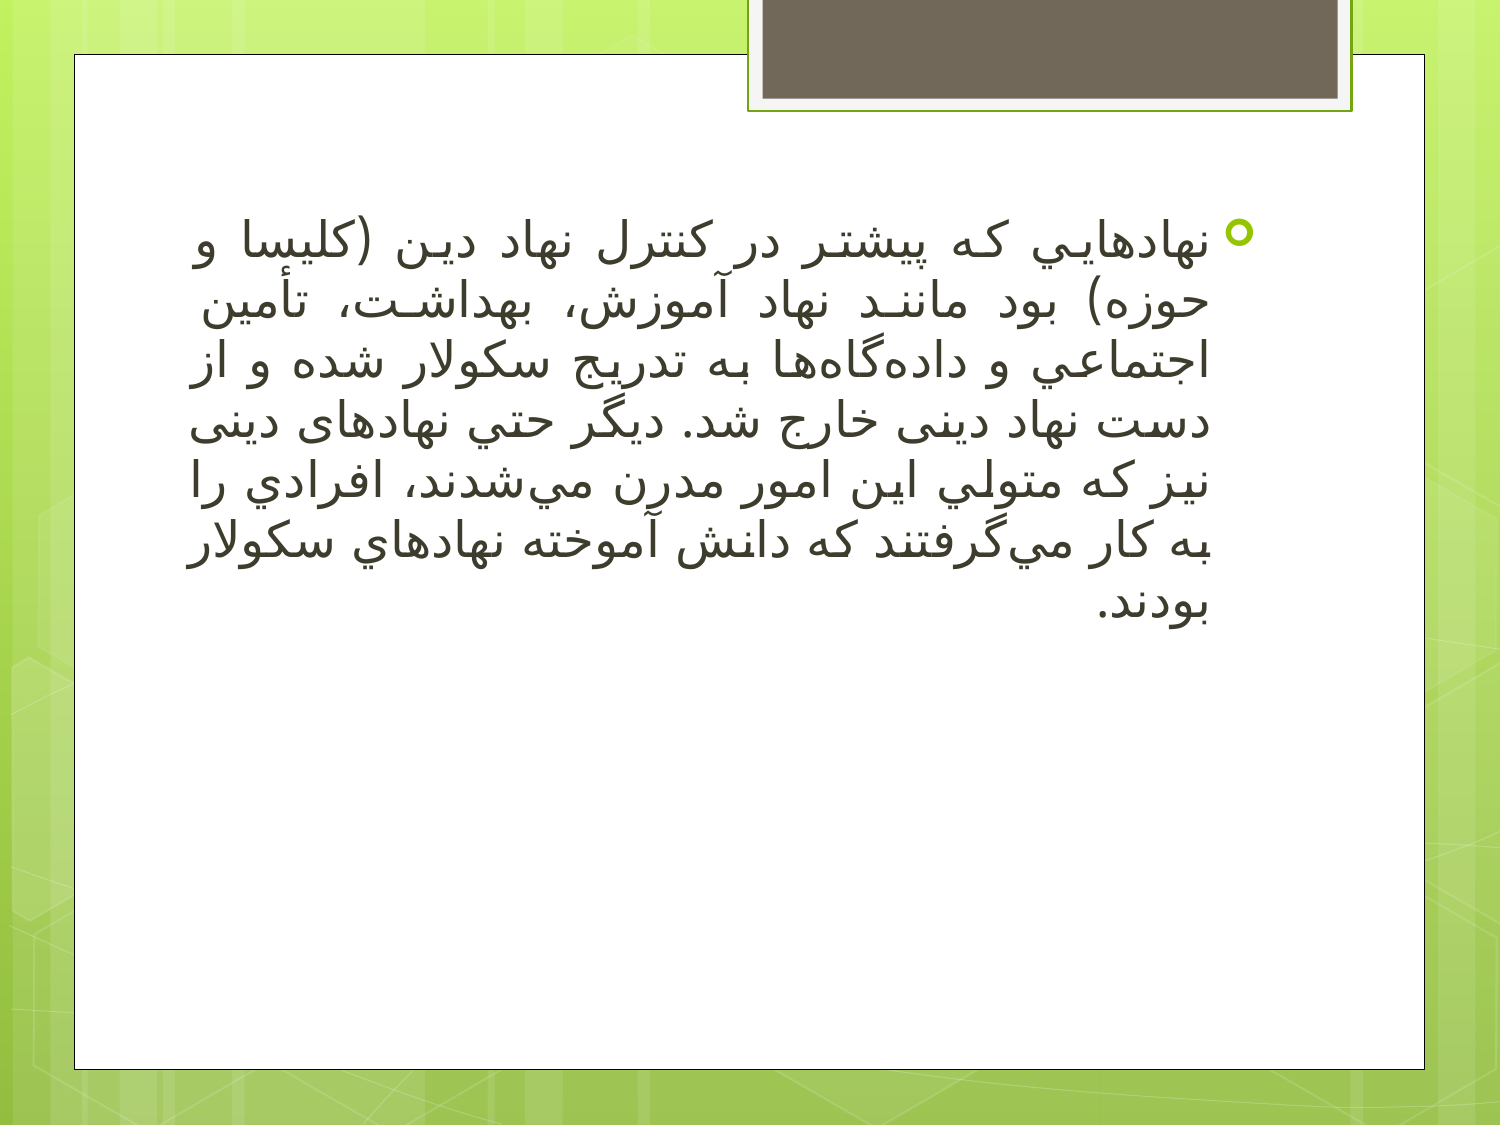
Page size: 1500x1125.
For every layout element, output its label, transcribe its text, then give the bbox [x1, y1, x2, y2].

list نهادهايي که پيشتر در کنترل نهاد دین (کلیسا و حوزه) بود مانند نهاد آموزش، بهداشت،‌ تأمين اجتماعي و داده‌گاه‌ها به تدريج سکولار شده و از دست نهاد دینی خارج شد. ديگر حتي نهادهای دینی نيز که متولي اين امور مدرن مي‌شدند، افرادي را به کار مي‌گرفتند که دانش آموخته‌ نهادهاي سکولار بودند. [171, 200, 1283, 957]
